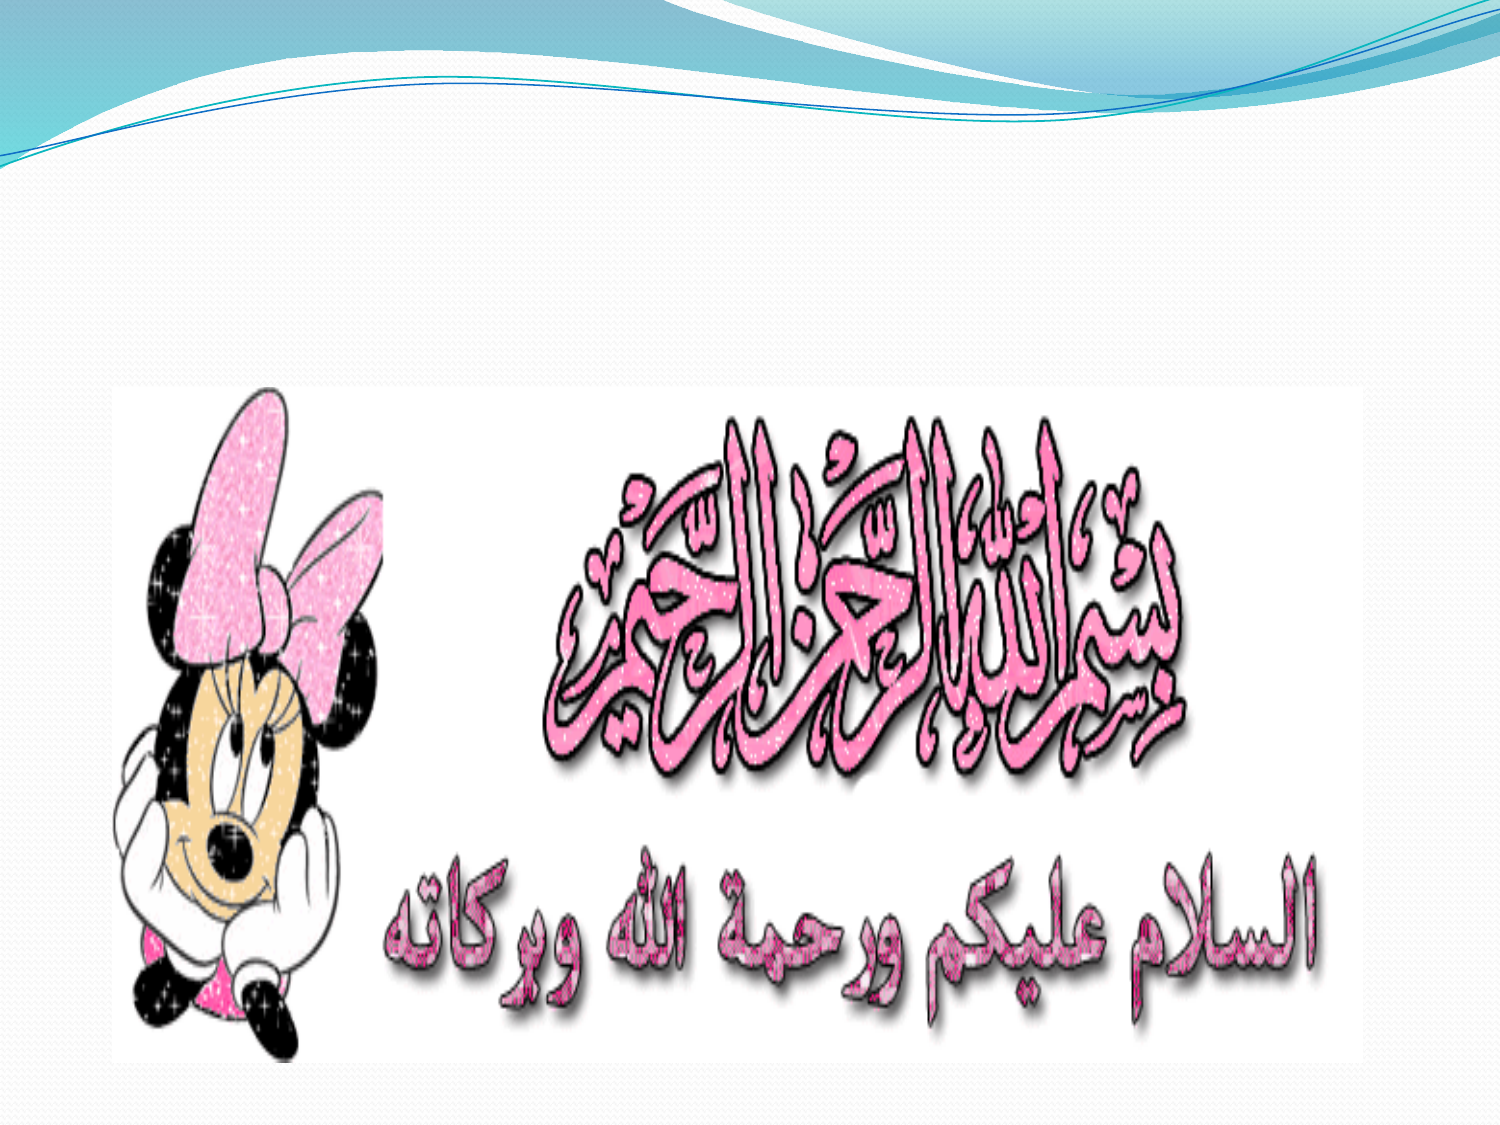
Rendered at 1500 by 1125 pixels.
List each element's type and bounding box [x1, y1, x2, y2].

list [112, 387, 1363, 1063]
